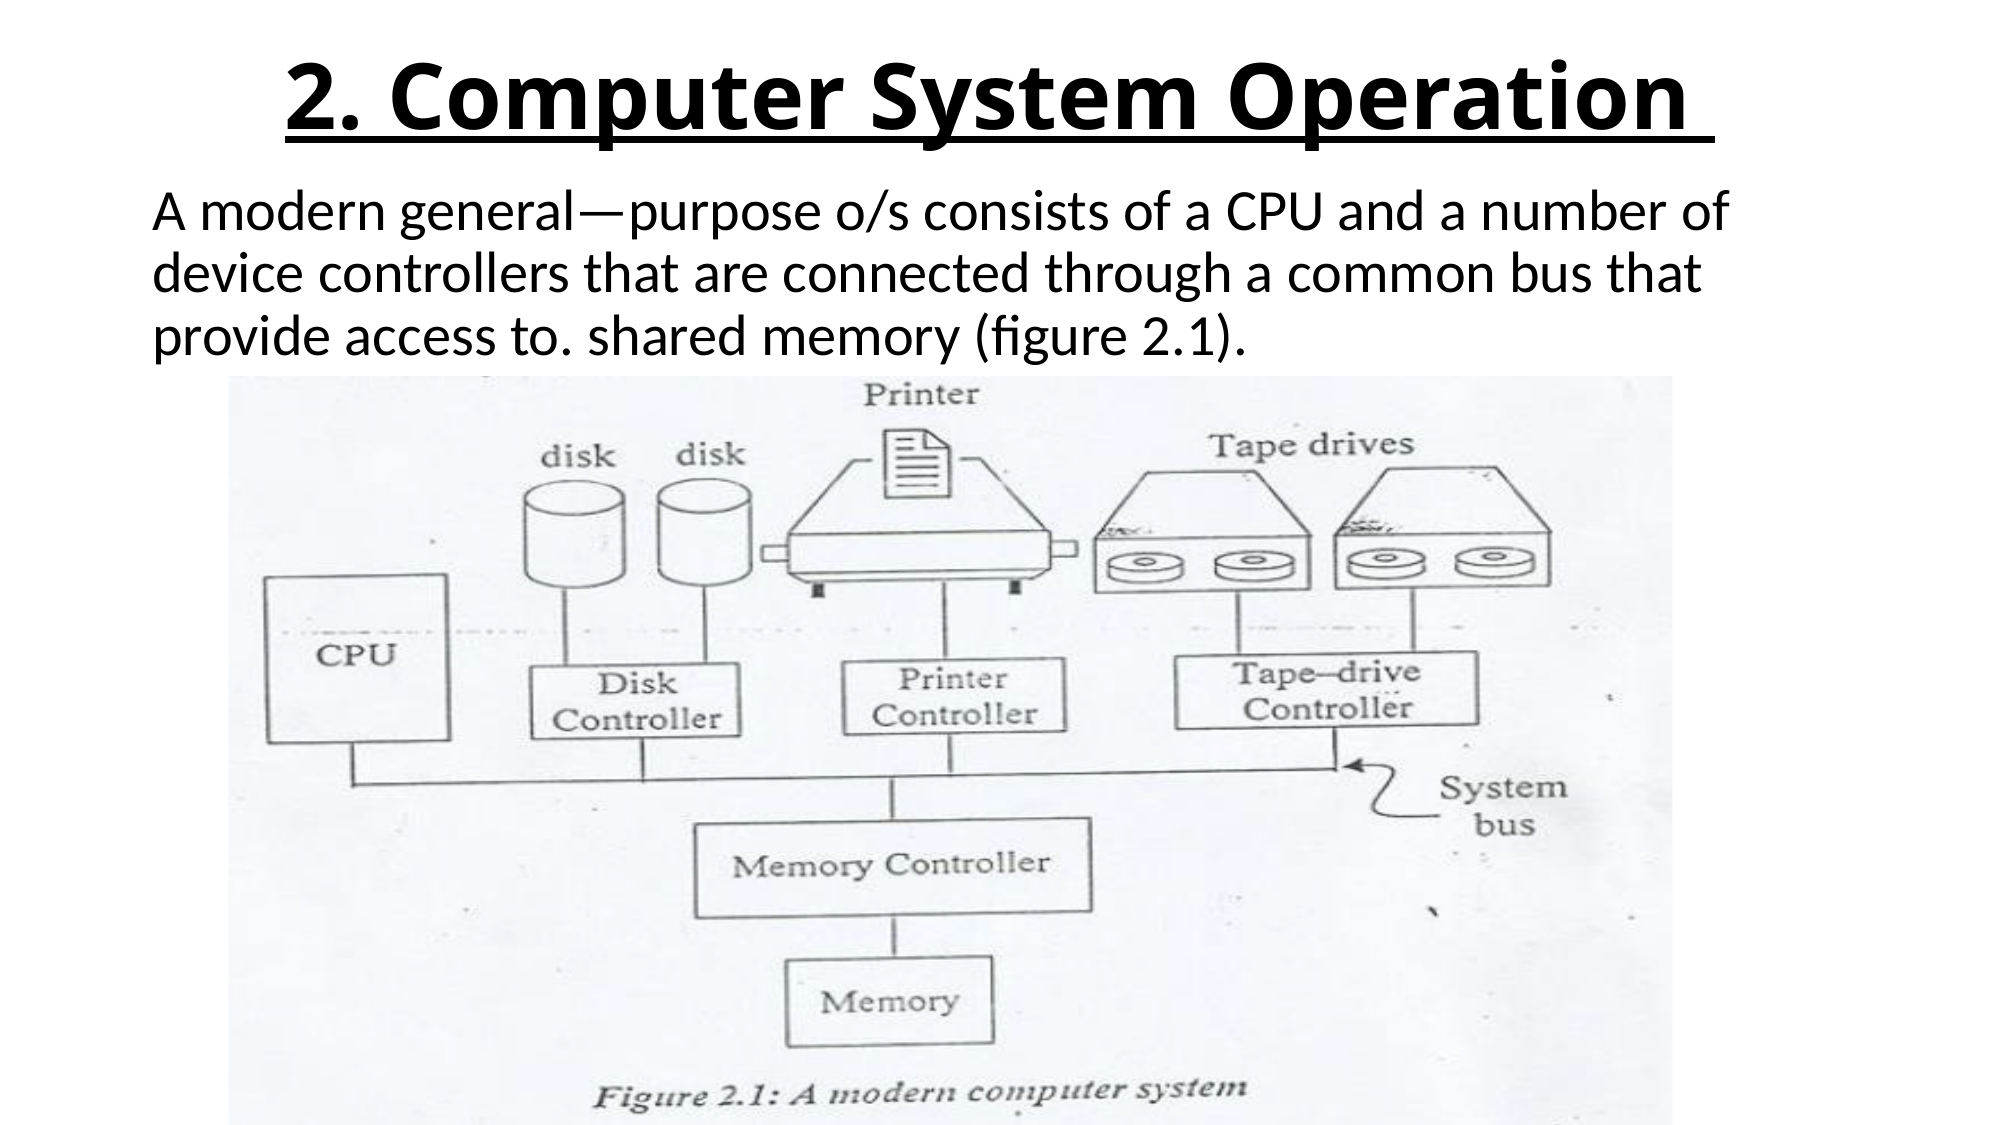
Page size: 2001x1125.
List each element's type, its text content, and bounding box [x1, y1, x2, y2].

text_box [0, 0, 2000, 75]
title 2. Computer System Operation [137, 76, 1863, 172]
picture [228, 376, 1673, 1125]
list A modern general—purpose o/s consists of a CPU and a number of device controllers that are connected through a common bus that provide access to. shared memory (figure 2.1). [137, 172, 1863, 1125]
